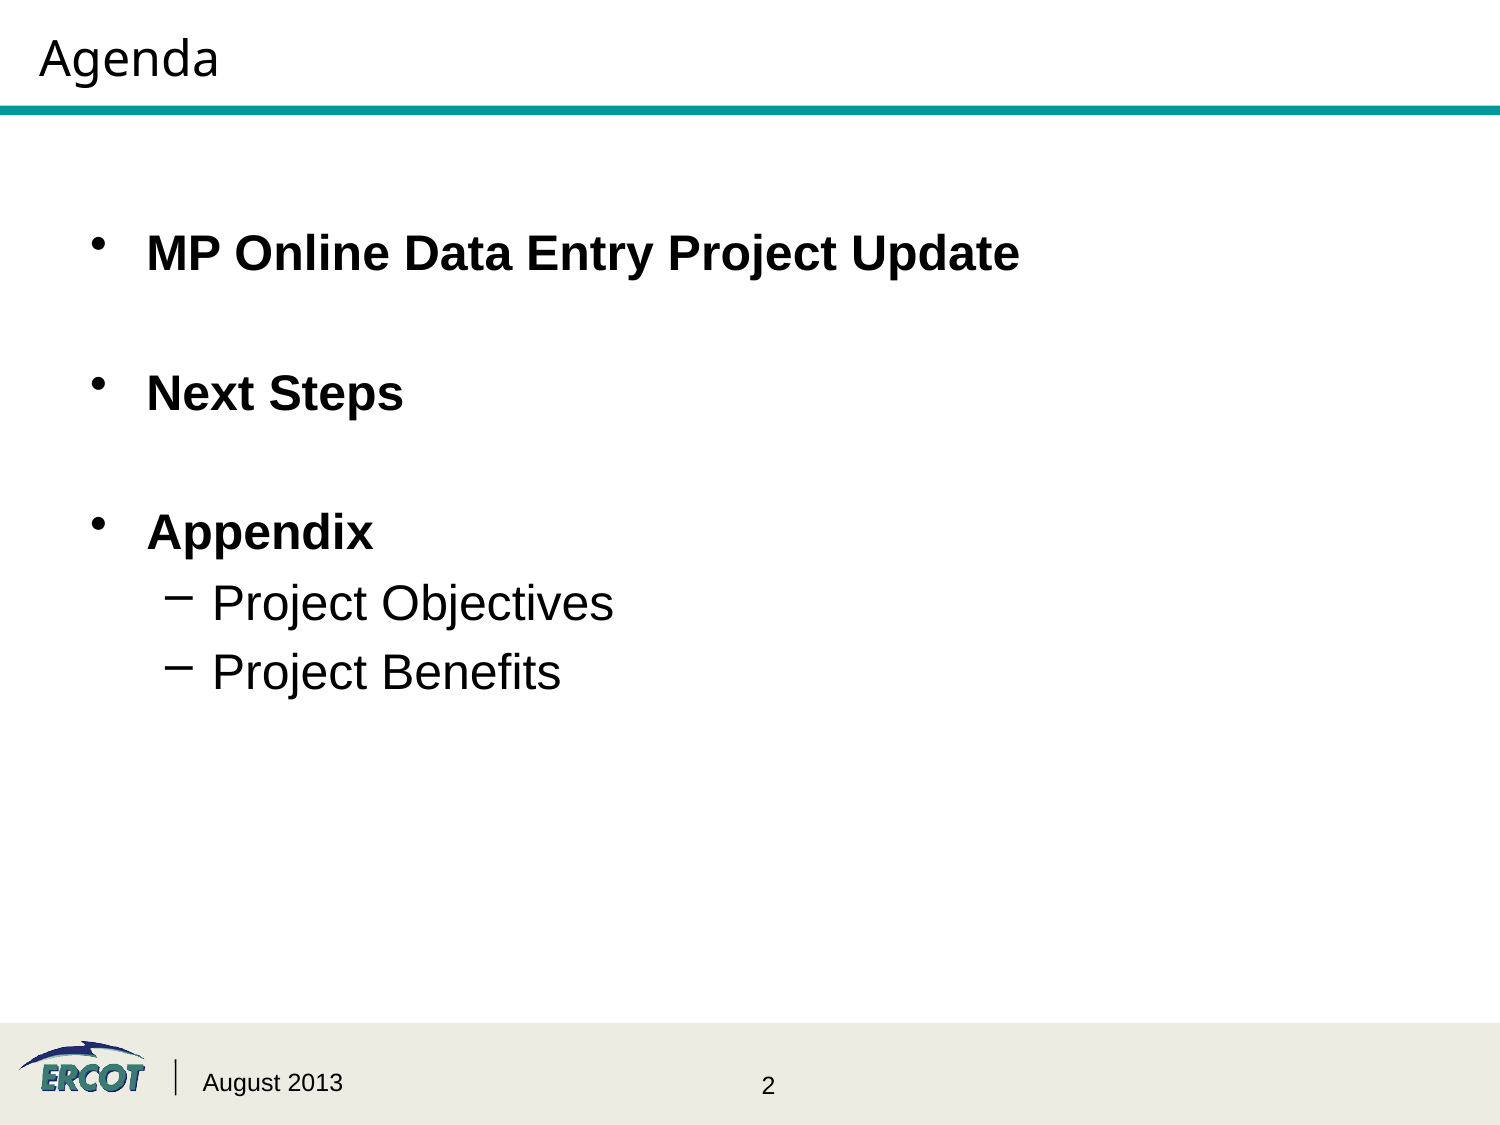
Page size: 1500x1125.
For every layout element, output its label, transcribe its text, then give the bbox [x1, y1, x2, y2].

list MP Online Data Entry Project Update Next Steps Appendix Project Objectives Project Benefits [74, 212, 1426, 876]
picture [10, 1031, 151, 1111]
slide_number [187, 1059, 538, 1125]
title Agenda [24, 0, 1113, 113]
